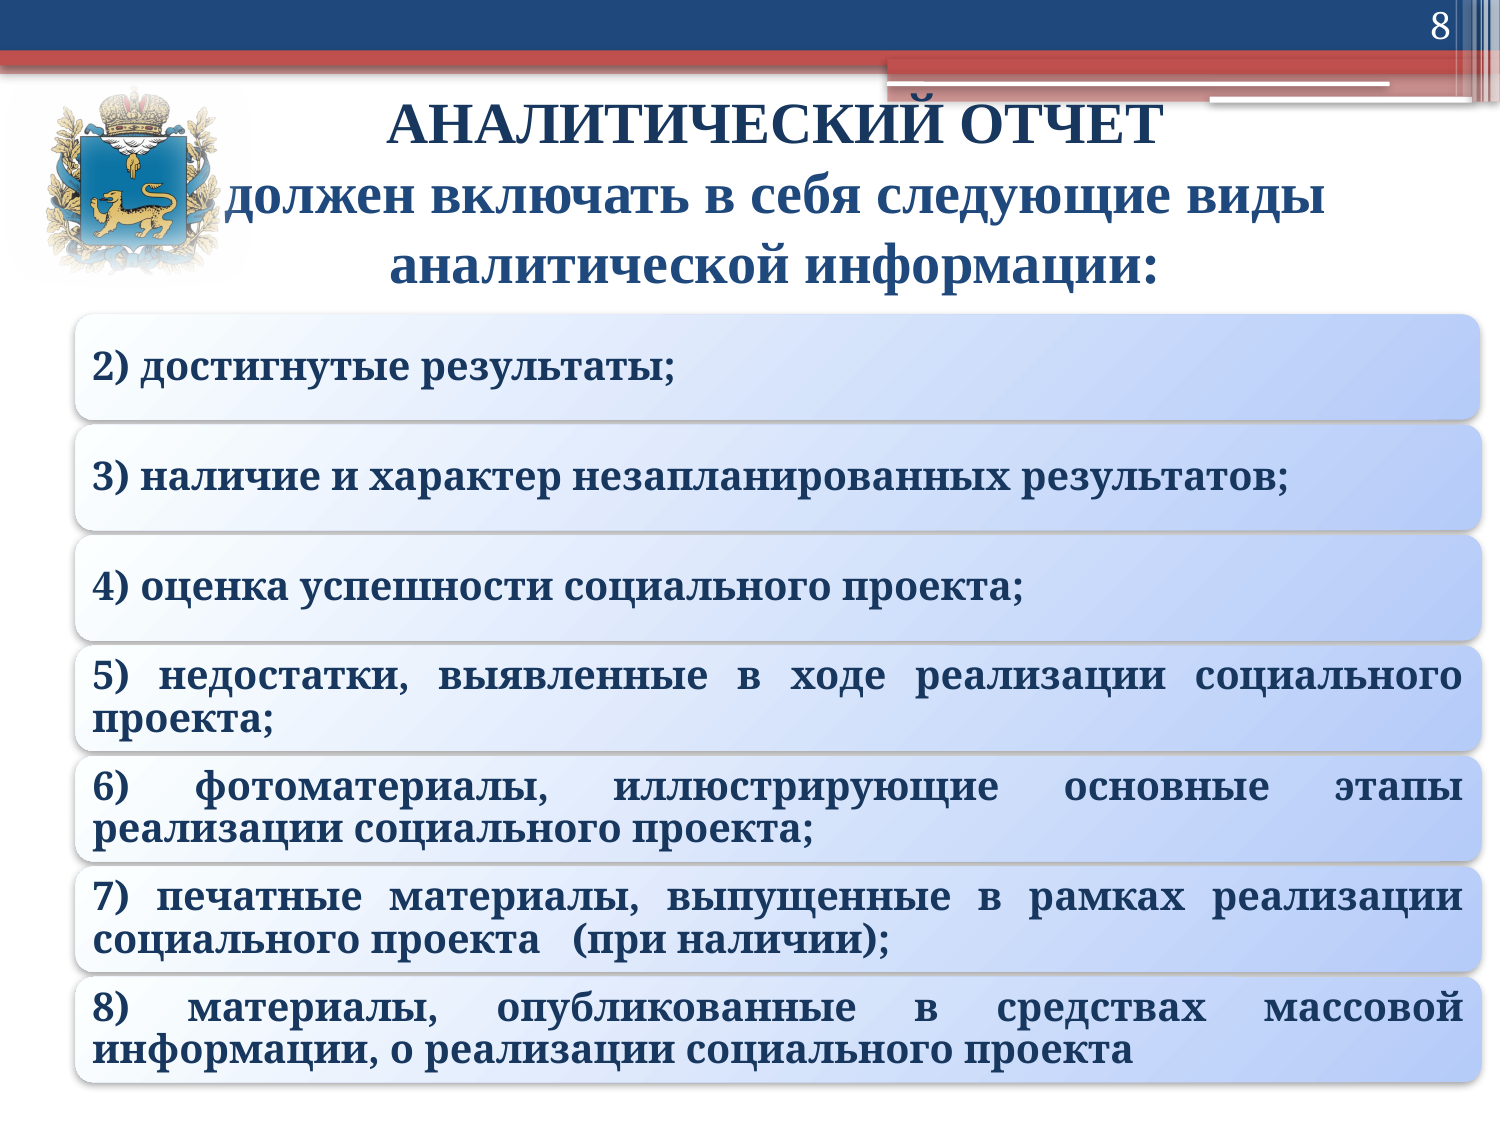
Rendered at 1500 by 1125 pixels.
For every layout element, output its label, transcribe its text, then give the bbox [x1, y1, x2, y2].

text_box [289, 125, 1376, 217]
title АНАЛИТИЧЕСКИЙ ОТЧЕТ должен включать в себя следующие виды аналитической информации: [263, 160, 1451, 220]
picture [0, 66, 258, 291]
slide_number 8 [1341, 0, 1466, 61]
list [74, 314, 1483, 1083]
